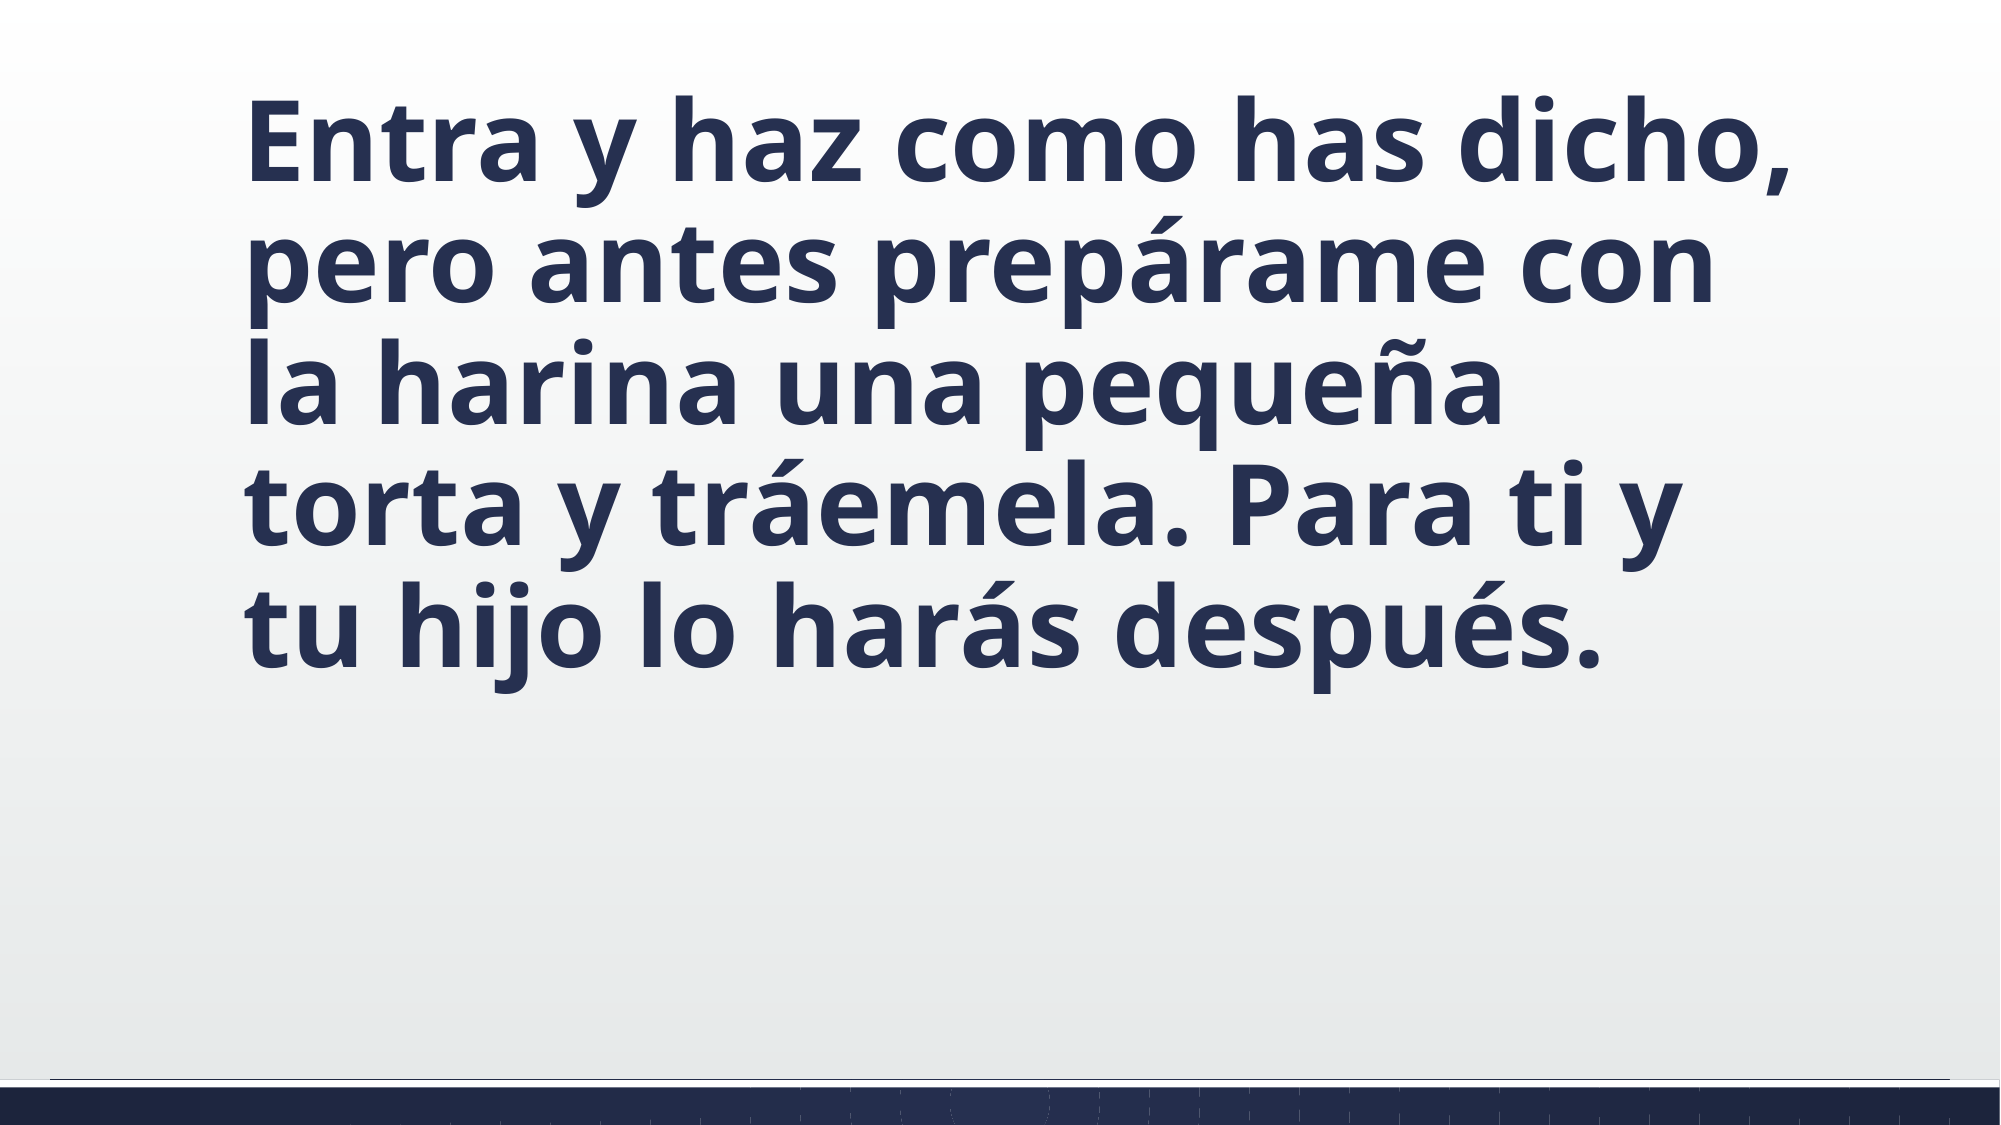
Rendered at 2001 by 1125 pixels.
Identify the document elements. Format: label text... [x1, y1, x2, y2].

list Entra y haz como has dicho, pero antes prepárame con la harina una pequeña torta y tráemela. Para ti y tu hijo lo harás después. [219, 76, 1816, 990]
